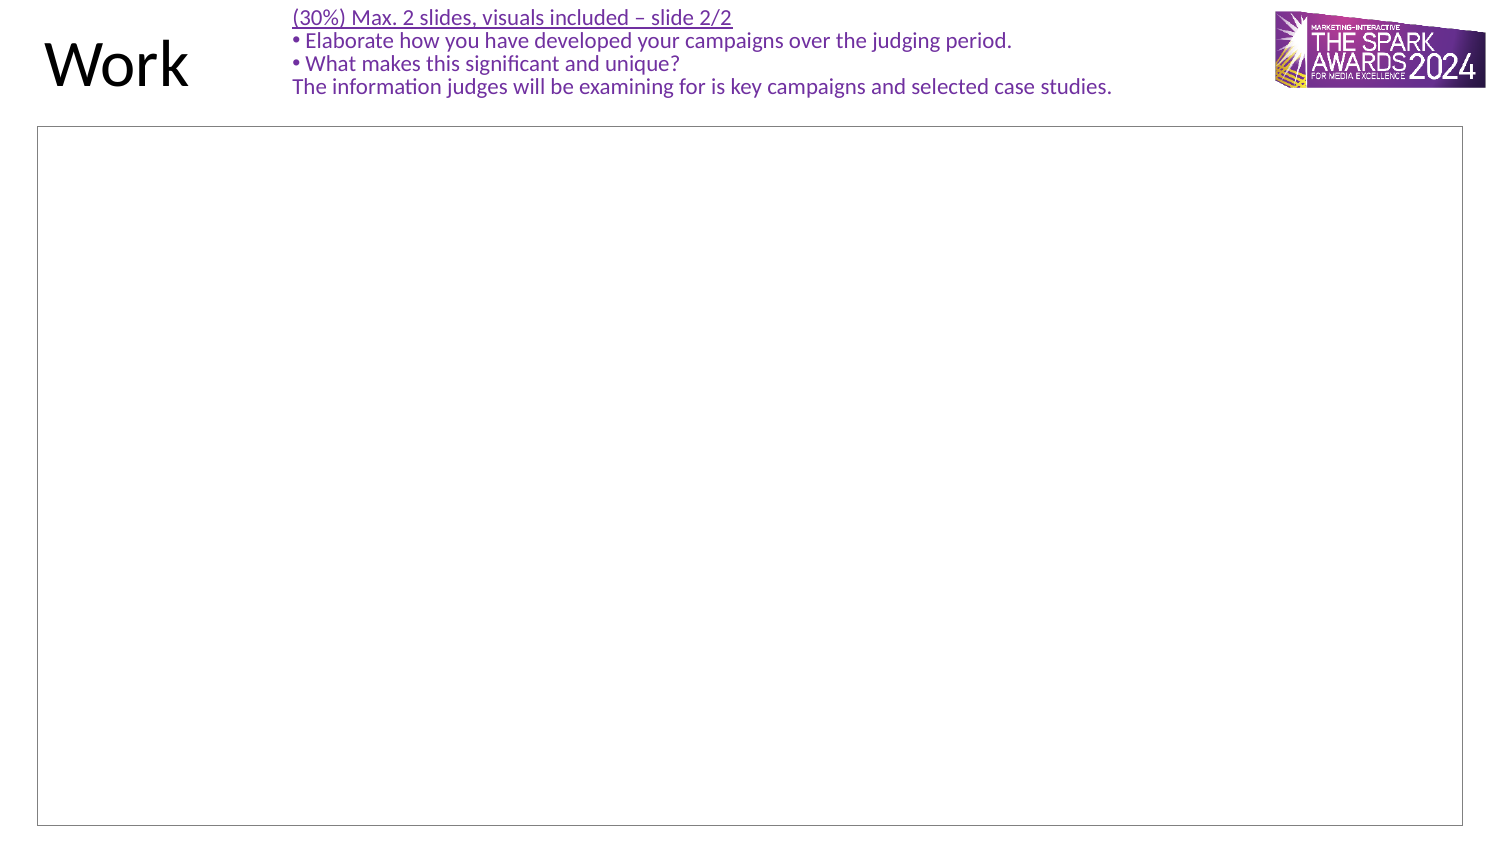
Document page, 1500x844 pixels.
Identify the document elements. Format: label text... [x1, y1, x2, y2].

table_header [38, 127, 1462, 825]
picture [1329, 2, 1499, 97]
text_box (30%) Max. 2 slides, visuals included – slide 2/2 Elaborate how you have developed your campaigns over the judging period. What makes this significant and unique? The information judges will be examining for is key campaigns and selected case studies. [277, 0, 1329, 107]
text_box Work [29, 15, 277, 103]
